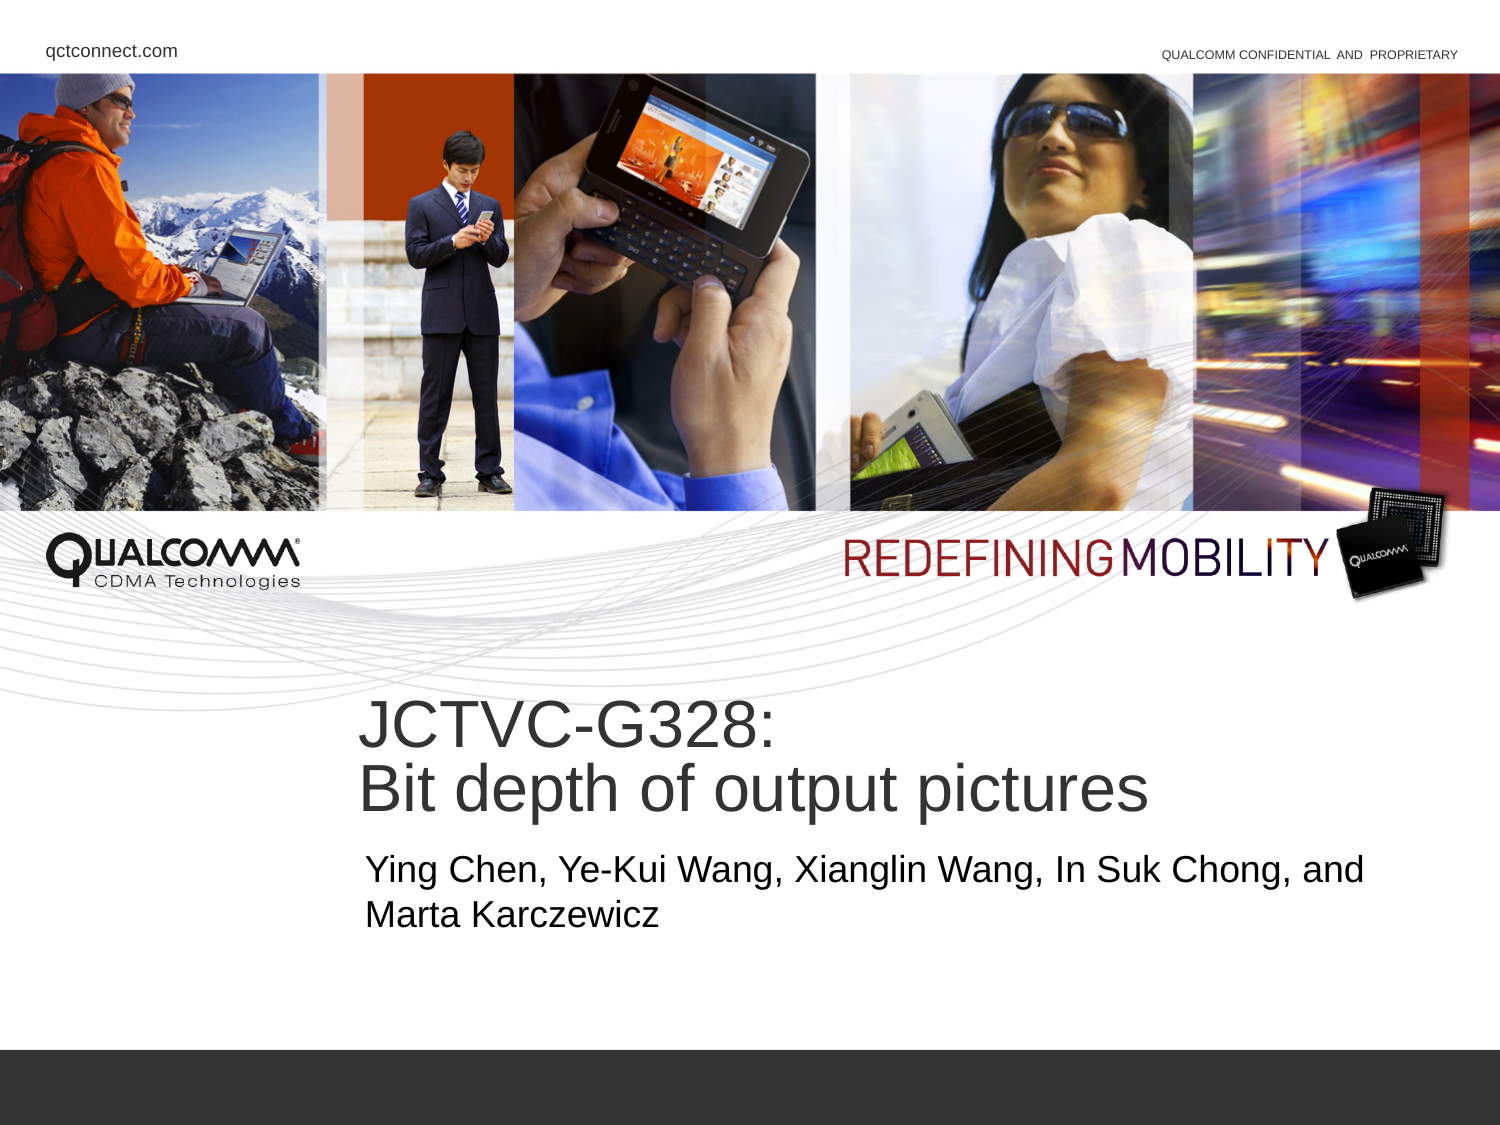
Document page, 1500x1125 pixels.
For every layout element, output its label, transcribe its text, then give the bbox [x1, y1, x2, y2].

text_box Ying Chen, Ye-Kui Wang, Xianglin Wang, In Suk Chong, and Marta Karczewicz [349, 837, 1463, 943]
picture [0, 12, 1500, 744]
title JCTVC-G328: Bit depth of output pictures [343, 590, 1480, 833]
